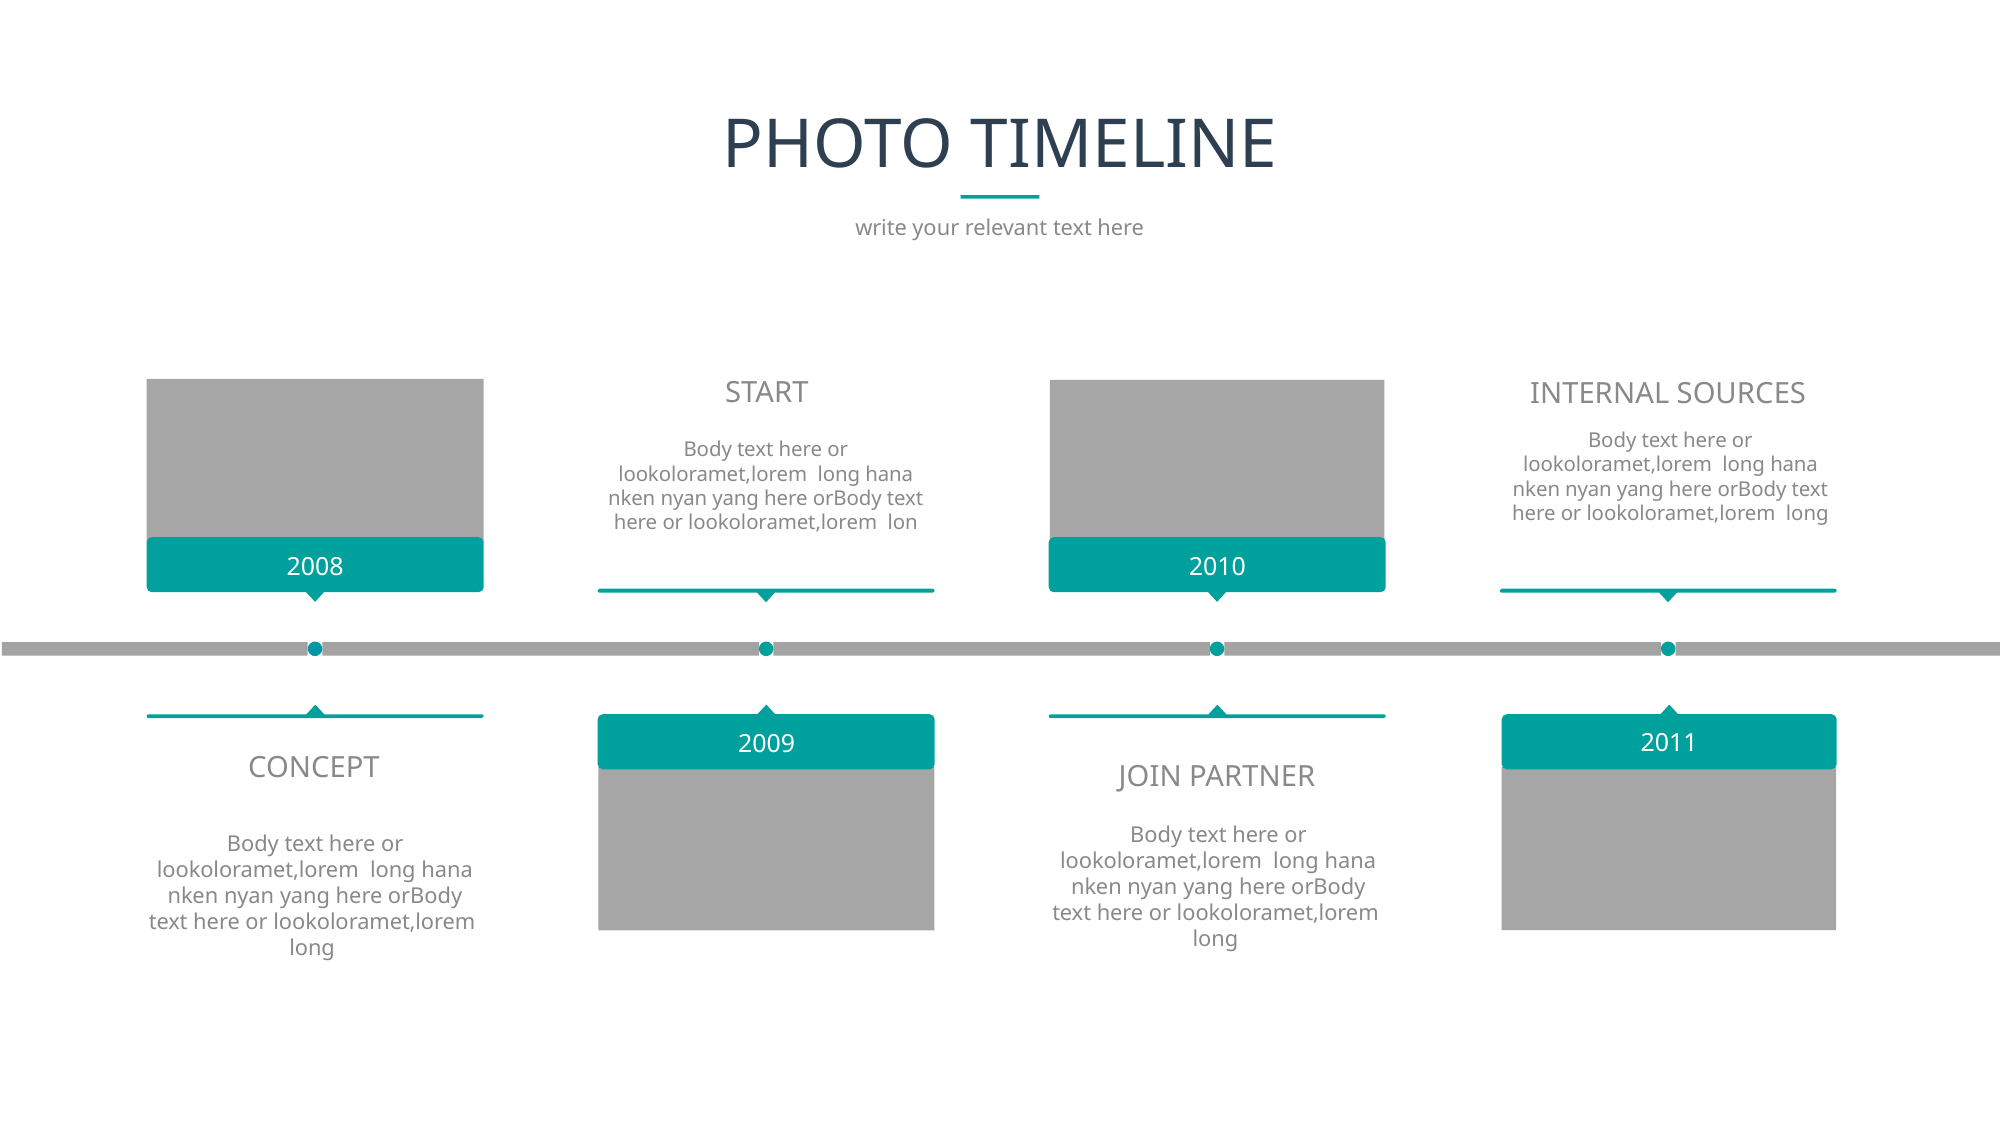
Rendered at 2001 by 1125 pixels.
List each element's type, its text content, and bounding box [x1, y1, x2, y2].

text_box [600, 704, 932, 715]
text_box [1048, 704, 1386, 719]
title PHOTO TIMELINE [249, 101, 1750, 190]
text_box [307, 641, 323, 657]
text_box [773, 642, 1210, 656]
list 2010 [1049, 543, 1386, 593]
text_box [1224, 642, 1661, 656]
text_box [1660, 641, 1676, 657]
text_box [322, 642, 759, 656]
picture [1049, 379, 1388, 543]
text_box [758, 641, 774, 657]
text_box [1499, 588, 1837, 603]
list 2009 [598, 715, 935, 767]
list Body text here or lookoloramet,lorem long hana nken nyan yang here orBody text here or lookoloramet,lorem long [146, 821, 484, 983]
text_box [1, 642, 308, 656]
picture [146, 379, 484, 543]
list 2008 [146, 543, 484, 593]
text_box [146, 704, 484, 719]
text_box [1208, 593, 1226, 602]
text_box [306, 593, 324, 602]
list INTERNAL SOURCES [1511, 379, 1825, 425]
list Body text here or lookoloramet,lorem long hana nken nyan yang here orBody text here or lookoloramet,lorem long [1501, 420, 1839, 549]
text_box JOIN PARTNER [1096, 753, 1338, 802]
list Body text here or lookoloramet,lorem long hana nken nyan yang here orBody text here or lookoloramet,lorem lon [597, 429, 935, 558]
text_box [597, 588, 935, 603]
text_box [1675, 642, 2000, 656]
list CONCEPT [193, 753, 435, 802]
list 2011 [1500, 714, 1838, 769]
picture [598, 767, 936, 931]
list write your relevant text here [249, 210, 1750, 252]
picture [1501, 767, 1839, 931]
text_box [1660, 704, 1678, 714]
list START [646, 378, 888, 424]
list Body text here or lookoloramet,lorem long hana nken nyan yang here orBody text here or lookoloramet,lorem long [1050, 812, 1387, 974]
text_box [1209, 641, 1225, 657]
